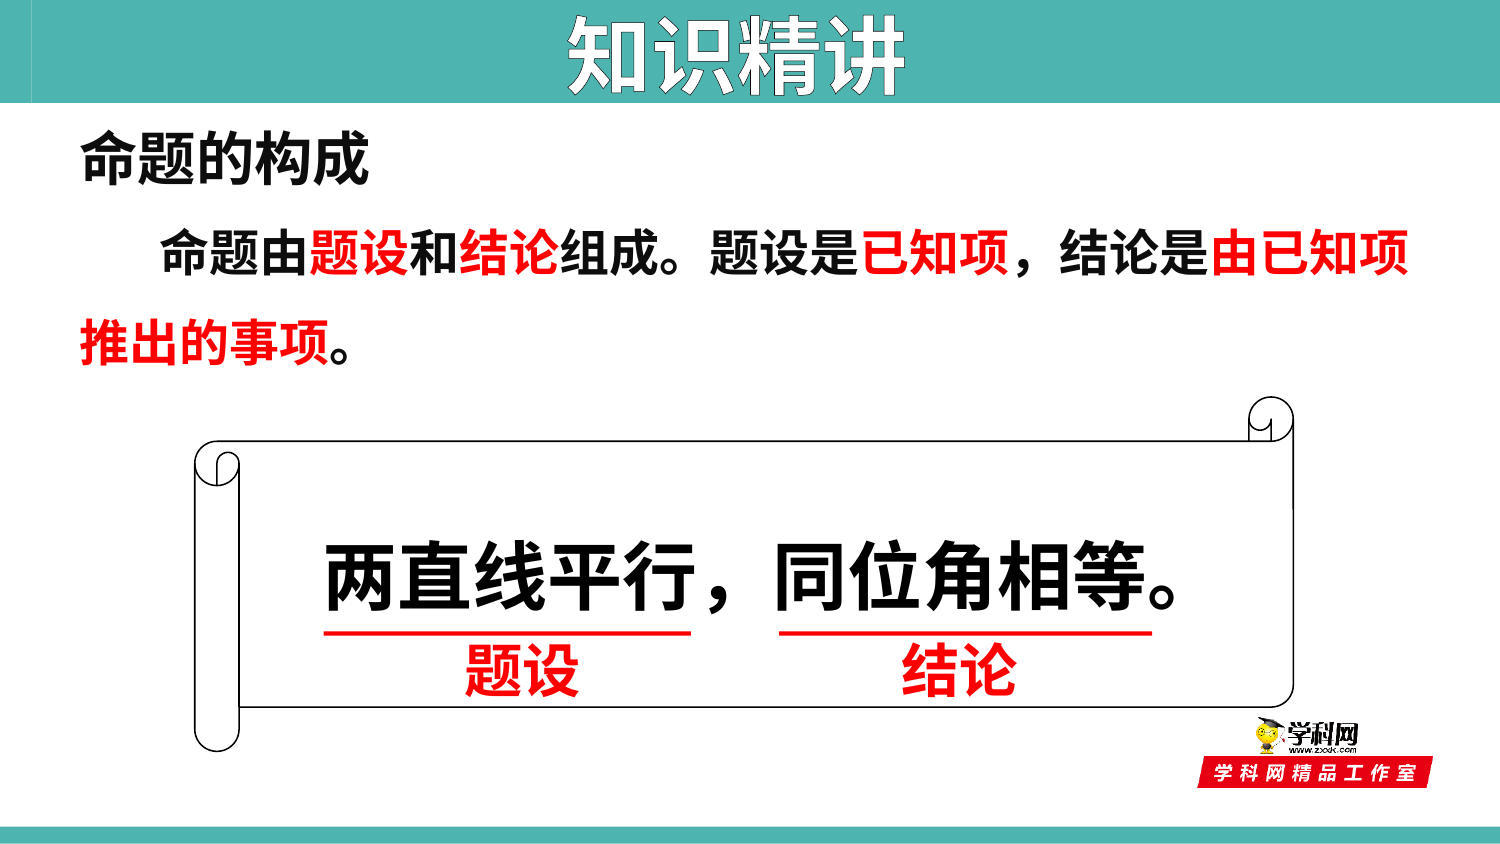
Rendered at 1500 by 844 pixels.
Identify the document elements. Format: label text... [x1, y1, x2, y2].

text_box 结论 [886, 627, 1111, 712]
text_box 两直线平行，同位角相等。 [194, 396, 1294, 752]
text_box 命题的构成 命题由题设和结论组成。题设是已知项，结论是由已知项推出的事项。 [64, 79, 1436, 379]
picture [1256, 717, 1358, 754]
text_box 题设 [450, 627, 675, 712]
picture [1197, 756, 1433, 788]
text_box 知识精讲 [554, 0, 920, 111]
